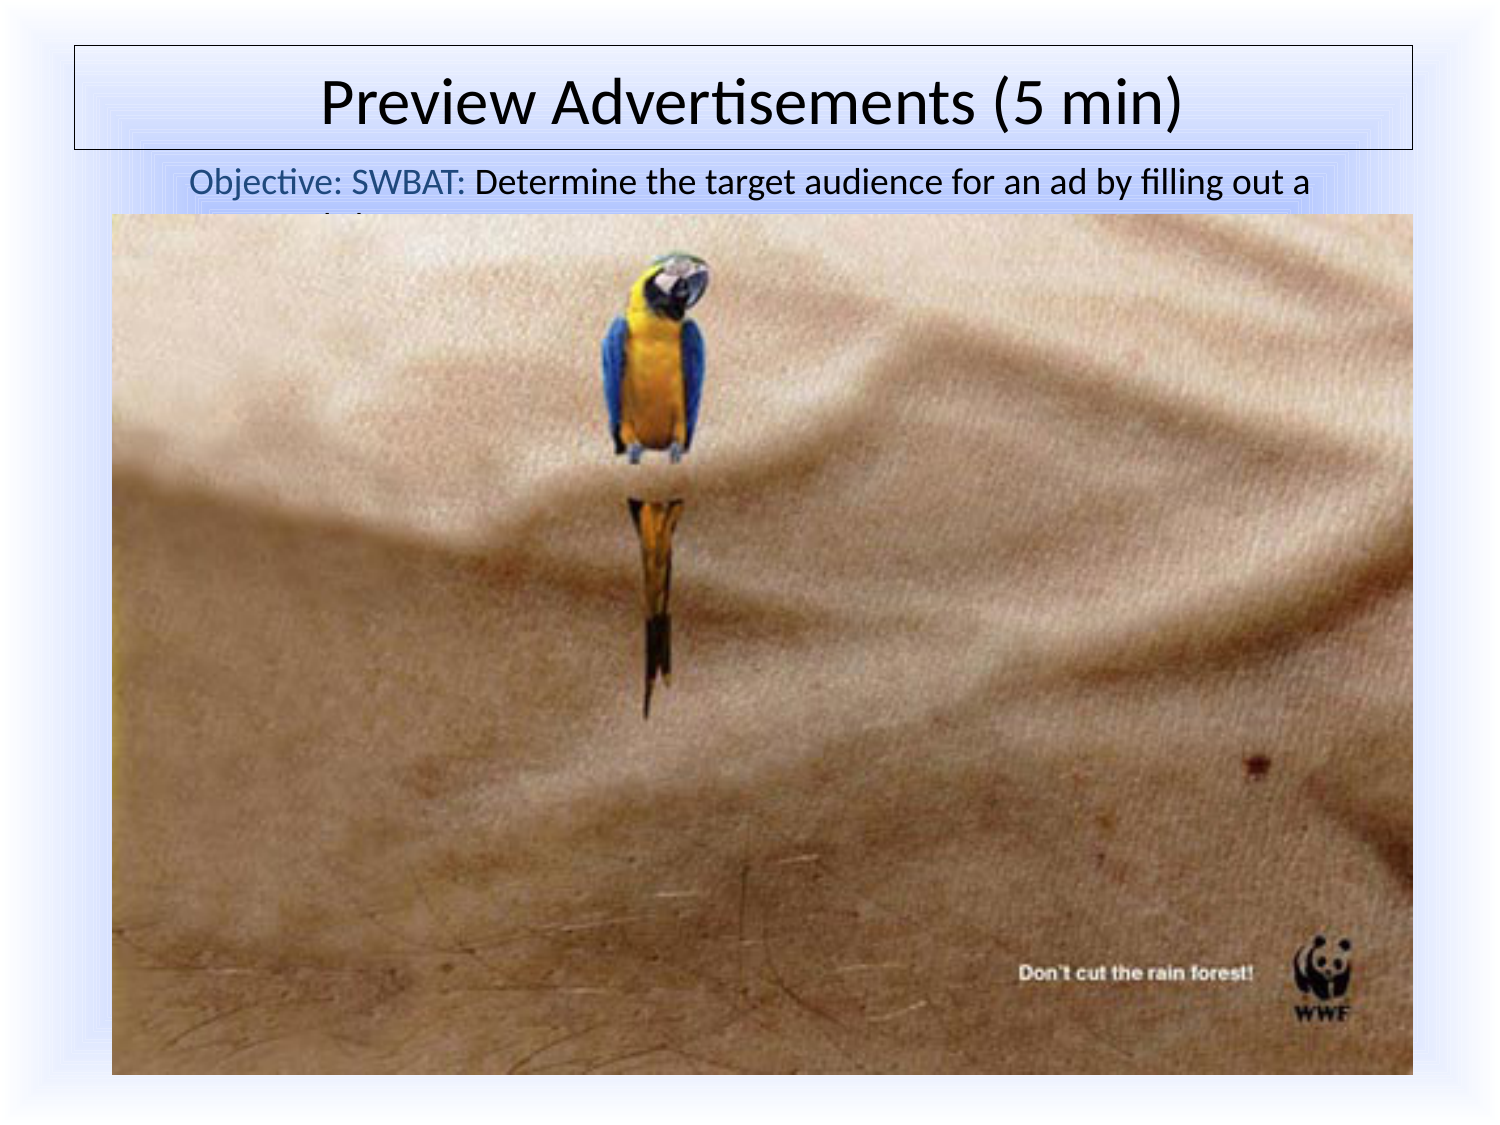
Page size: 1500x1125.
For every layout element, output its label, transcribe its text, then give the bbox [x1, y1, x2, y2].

picture [112, 214, 1413, 1076]
text_box Preview Advertisements (5 min) [74, 45, 1413, 149]
text_box Objective: SWBAT: Determine the target audience for an ad by filling out a worksheet [70, 149, 1413, 255]
